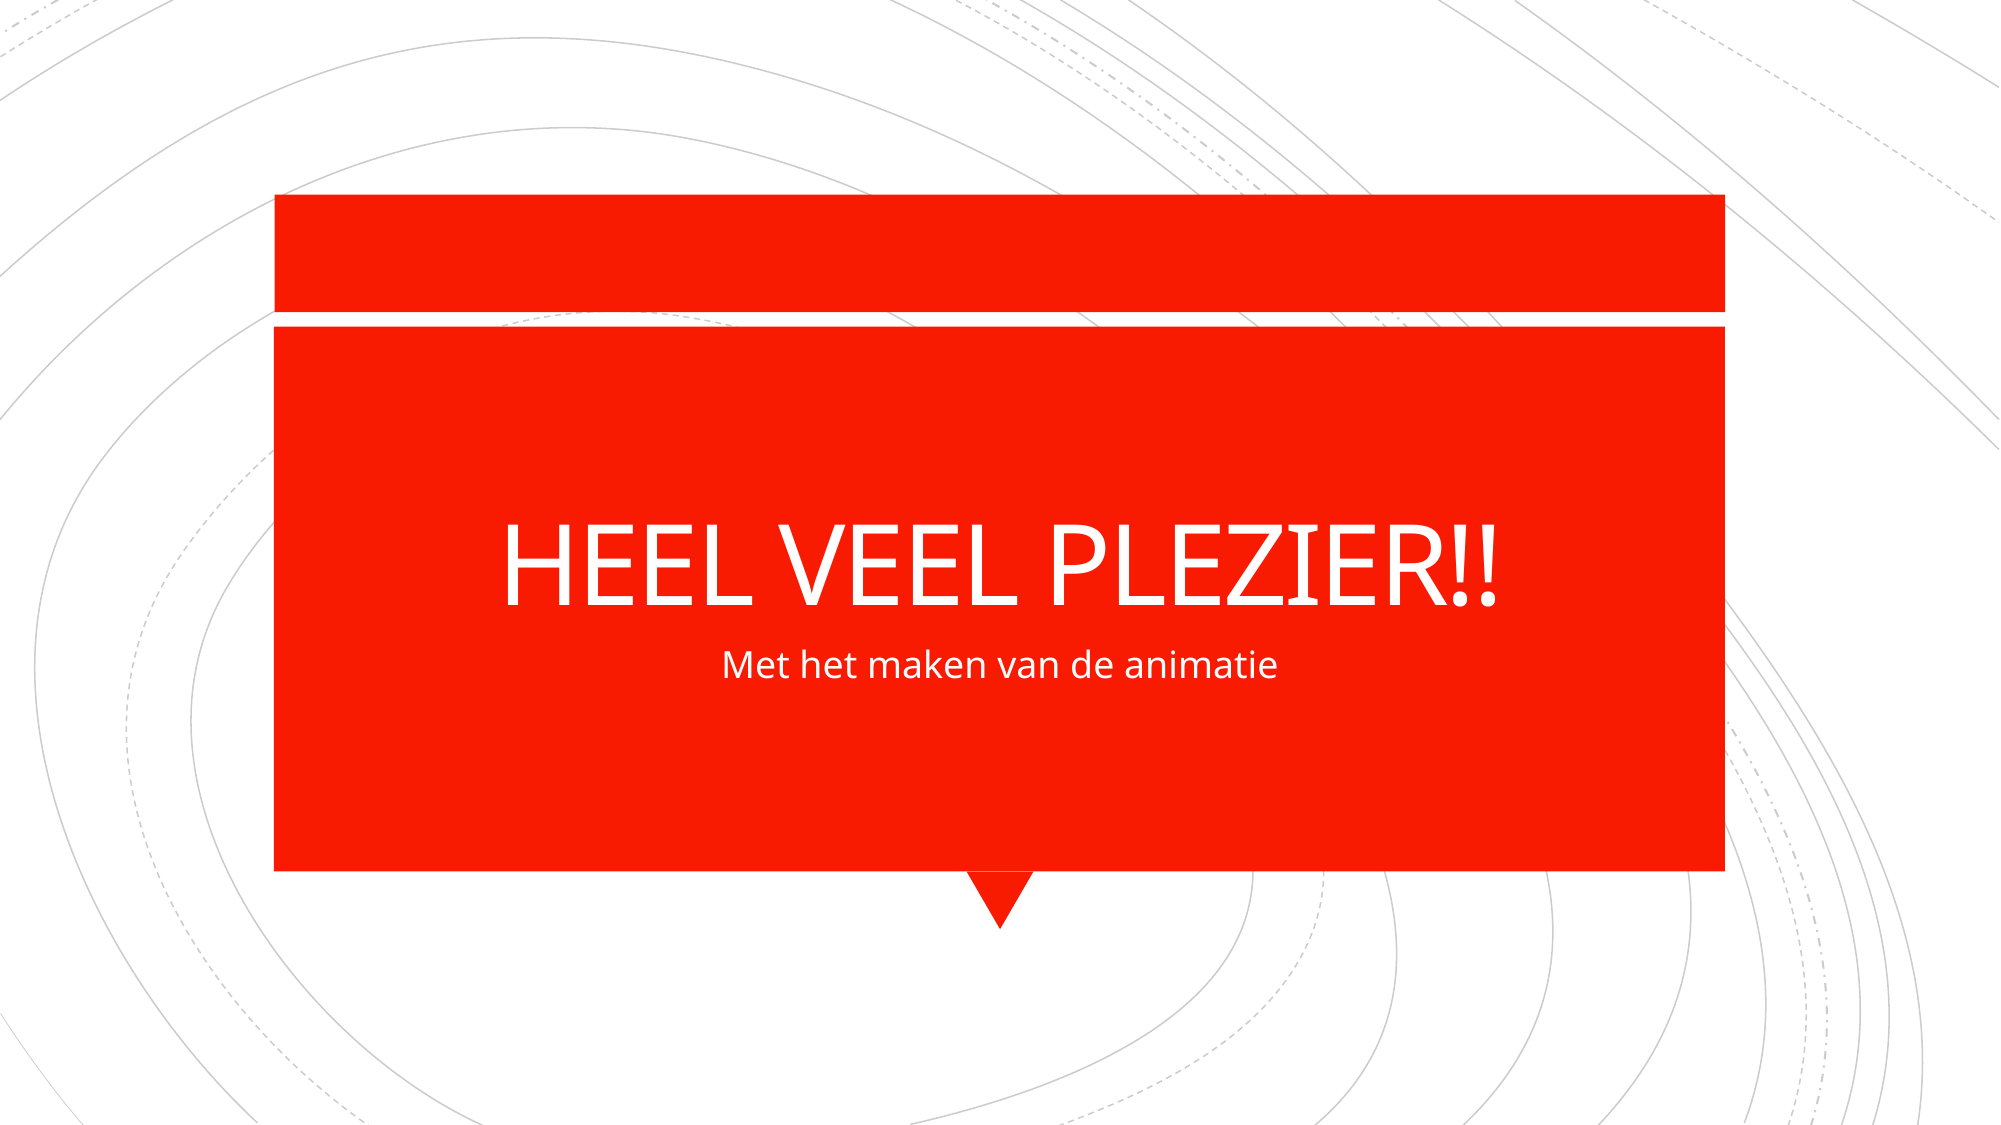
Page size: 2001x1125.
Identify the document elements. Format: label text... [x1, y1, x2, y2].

title HEEL VEEL PLEZIER!! [288, 340, 1713, 628]
subtitle Met het maken van de animatie [288, 640, 1712, 858]
